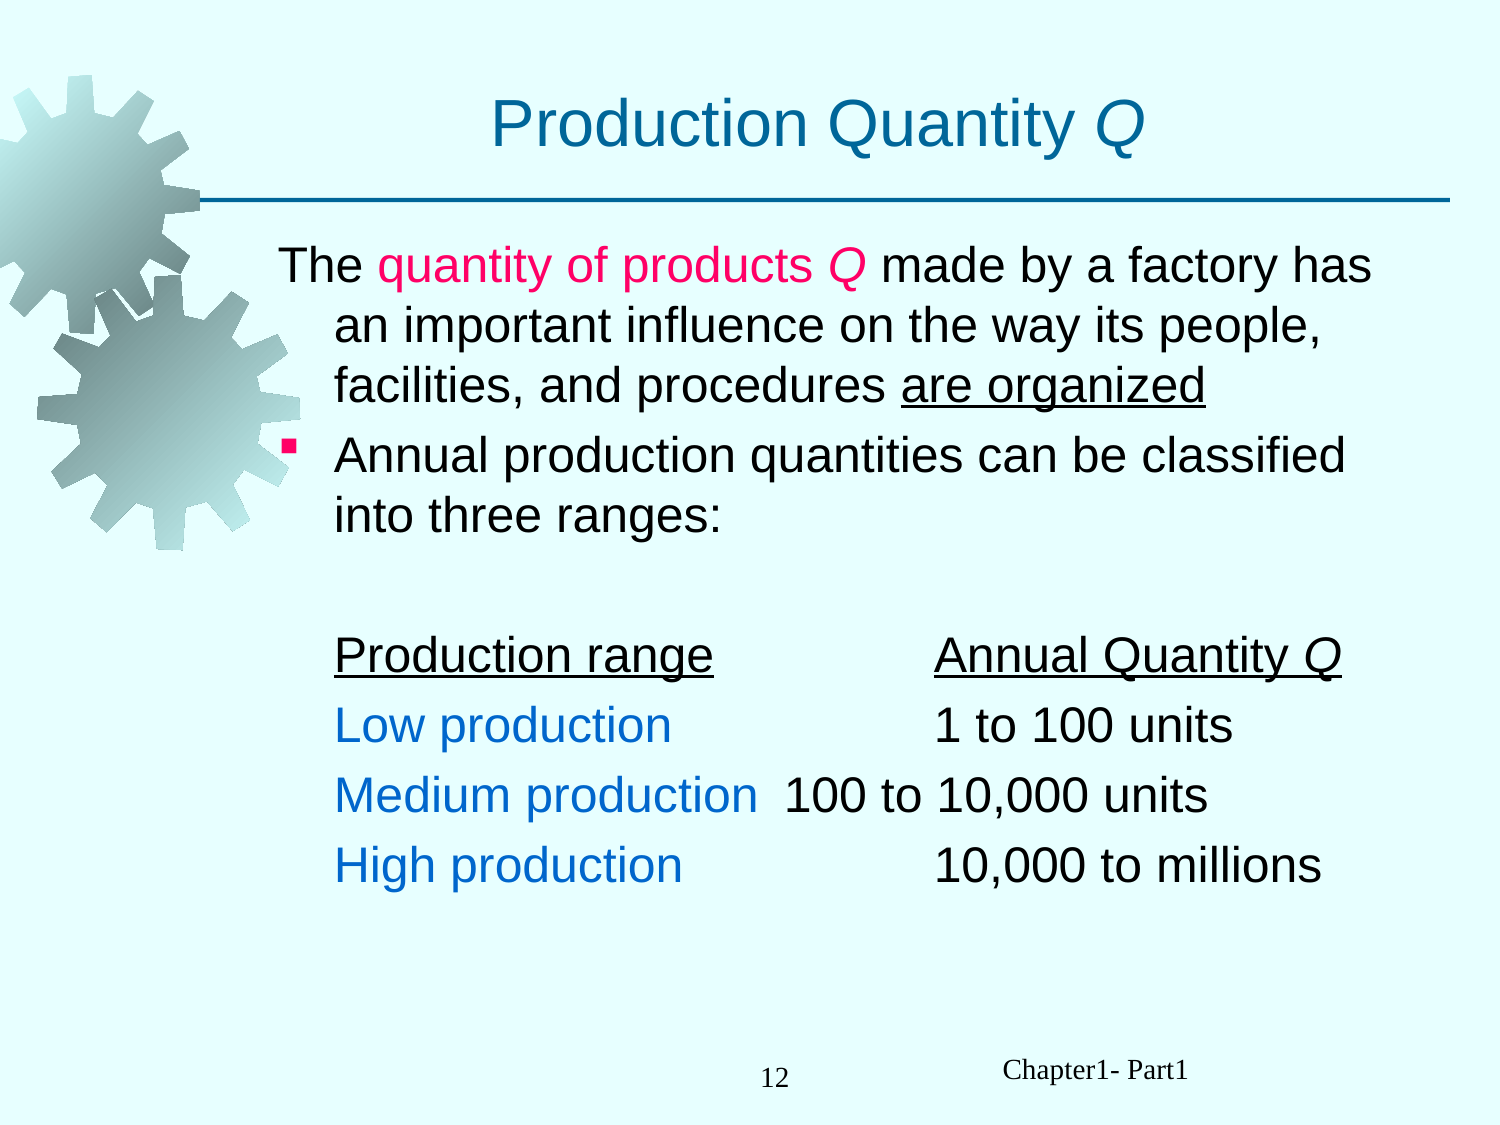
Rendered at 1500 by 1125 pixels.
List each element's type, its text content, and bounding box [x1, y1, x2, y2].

footer Chapter1- Part1 [987, 1042, 1463, 1122]
list The quantity of products Q made by a factory has an important influence on the way its people, facilities, and procedures are organized Annual production quantities can be classified into three ranges: Production range Annual Quantity Q Low production 1 to 100 units Medium production 100 to 10,000 units High production 10,000 to millions [262, 224, 1451, 1001]
title Production Quantity Q [185, 35, 1452, 169]
slide_number 12 [599, 1050, 951, 1125]
